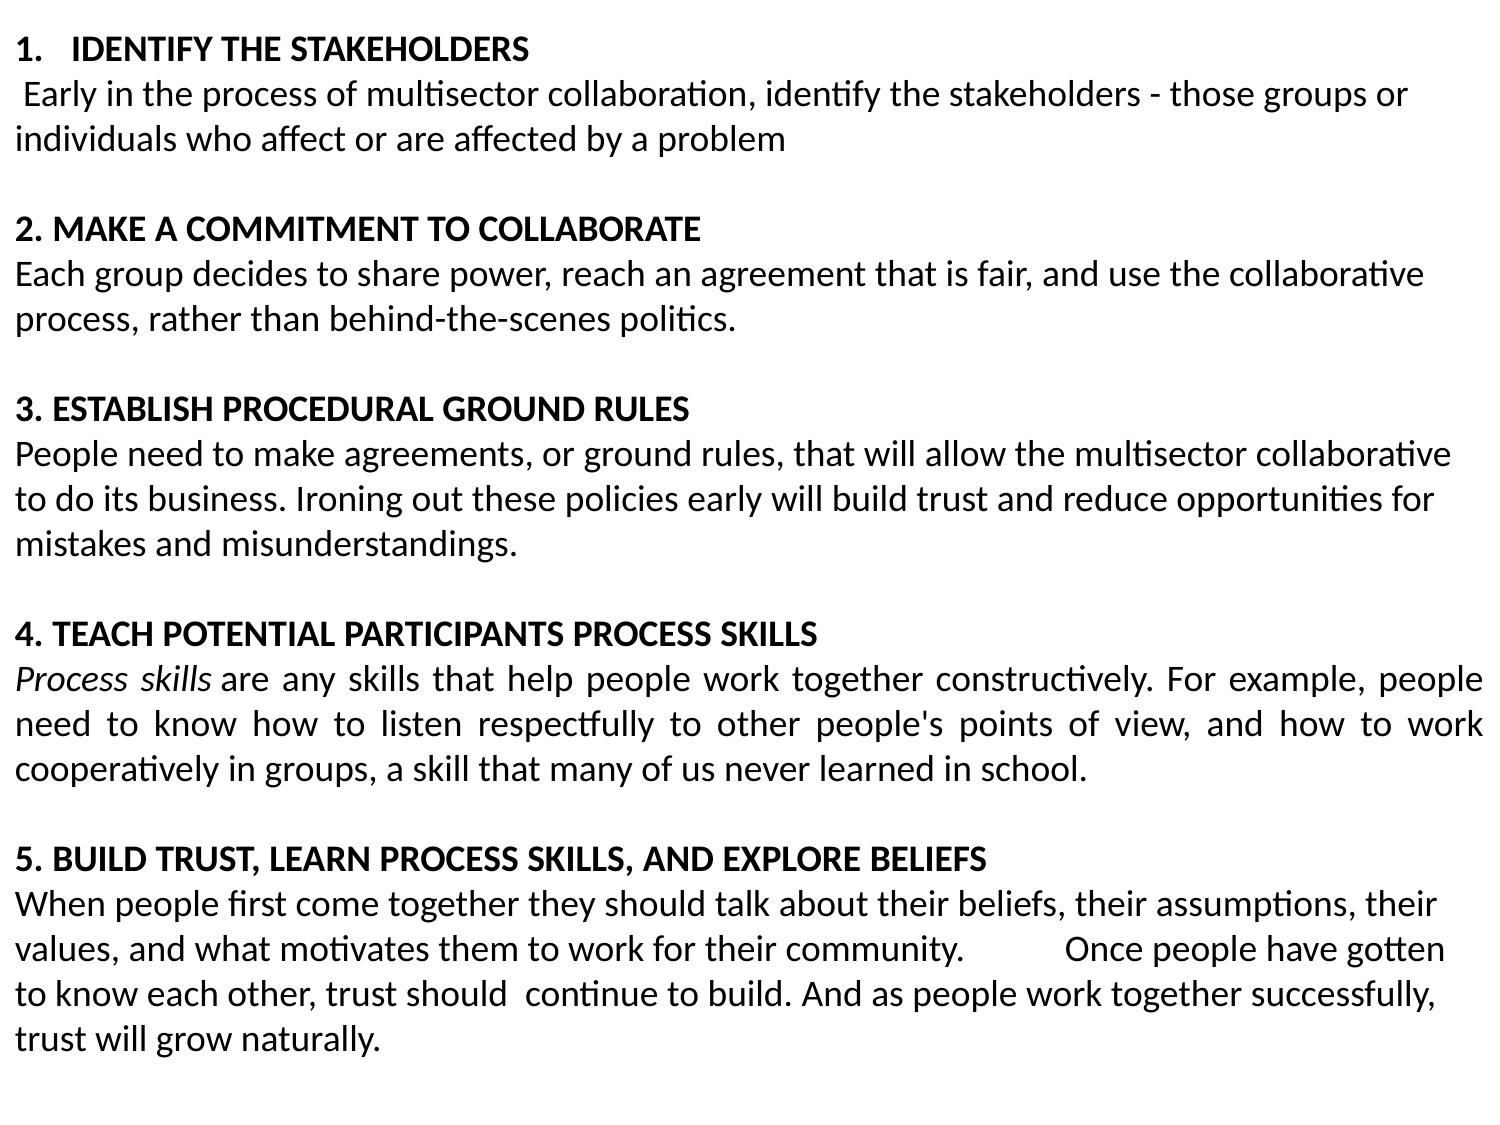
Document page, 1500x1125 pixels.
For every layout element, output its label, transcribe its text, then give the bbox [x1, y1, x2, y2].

text_box IDENTIFY THE STAKEHOLDERS Early in the process of multisector collaboration, identify the stakeholders - those groups or individuals who affect or are affected by a problem 2. MAKE A COMMITMENT TO COLLABORATE Each group decides to share power, reach an agreement that is fair, and use the collaborative process, rather than behind-the-scenes politics. 3. ESTABLISH PROCEDURAL GROUND RULES People need to make agreements, or ground rules, that will allow the multisector collaborative to do its business. Ironing out these policies early will build trust and reduce opportunities for mistakes and misunderstandings. 4. TEACH POTENTIAL PARTICIPANTS PROCESS SKILLS Process skills are any skills that help people work together constructively. For example, people need to know how to listen respectfully to other people's points of view, and how to work cooperatively in groups, a skill that many of us never learned in school. 5. BUILD TRUST, LEARN PROCESS SKILLS, AND EXPLORE BELIEFS When people first come together they should talk about their beliefs, their assumptions, their values, and what motivates them to work for their community. Once people have gotten to know each other, trust should continue to build. And as people work together successfully, trust will grow naturally. [0, 16, 1500, 1066]
